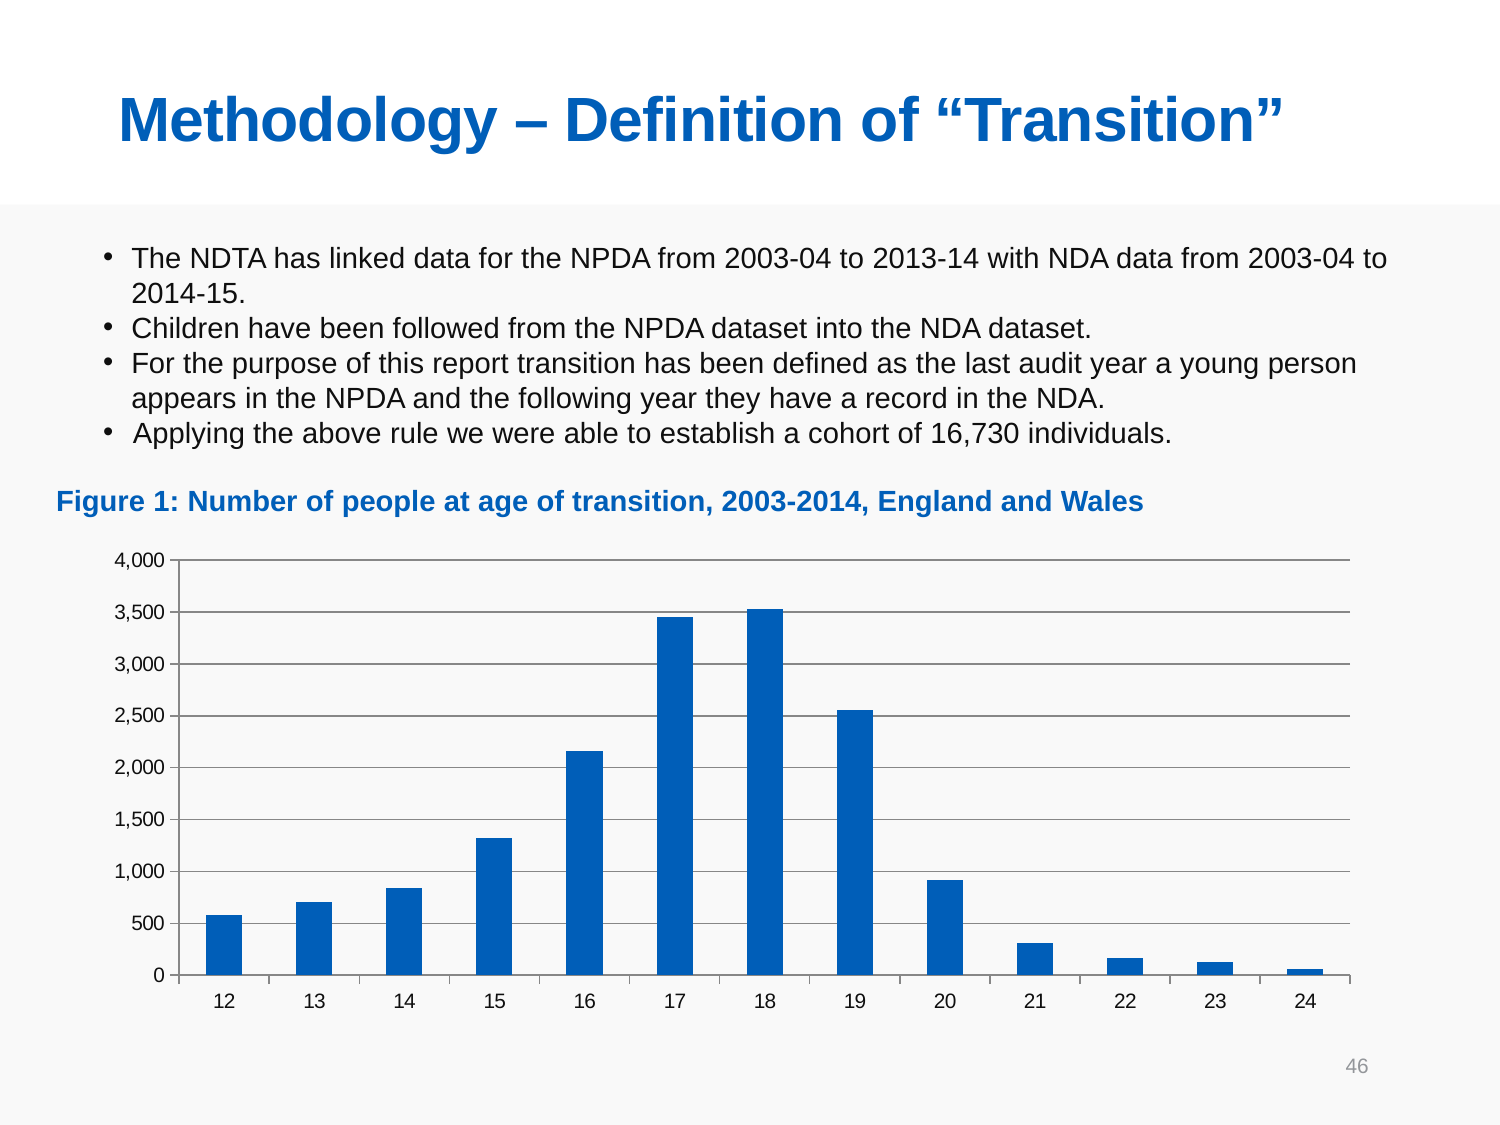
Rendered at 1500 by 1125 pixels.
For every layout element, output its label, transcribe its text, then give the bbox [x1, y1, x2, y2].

title Methodology – Definition of “Transition” [118, 78, 1371, 195]
slide_number 46 [1033, 1035, 1384, 1095]
text_box The NDTA has linked data for the NPDA from 2003-04 to 2013-14 with NDA data from 2003-04 to 2014-15. Children have been followed from the NPDA dataset into the NDA dataset. For the purpose of this report transition has been defined as the last audit year a young person appears in the NPDA and the following year they have a record in the NDA. Applying the above rule we were able to establish a cohort of 16,730 individuals. [88, 231, 1412, 475]
chart [88, 538, 1377, 1024]
text_box Figure 1: Number of people at age of transition, 2003-2014, England and Wales [41, 475, 1436, 525]
